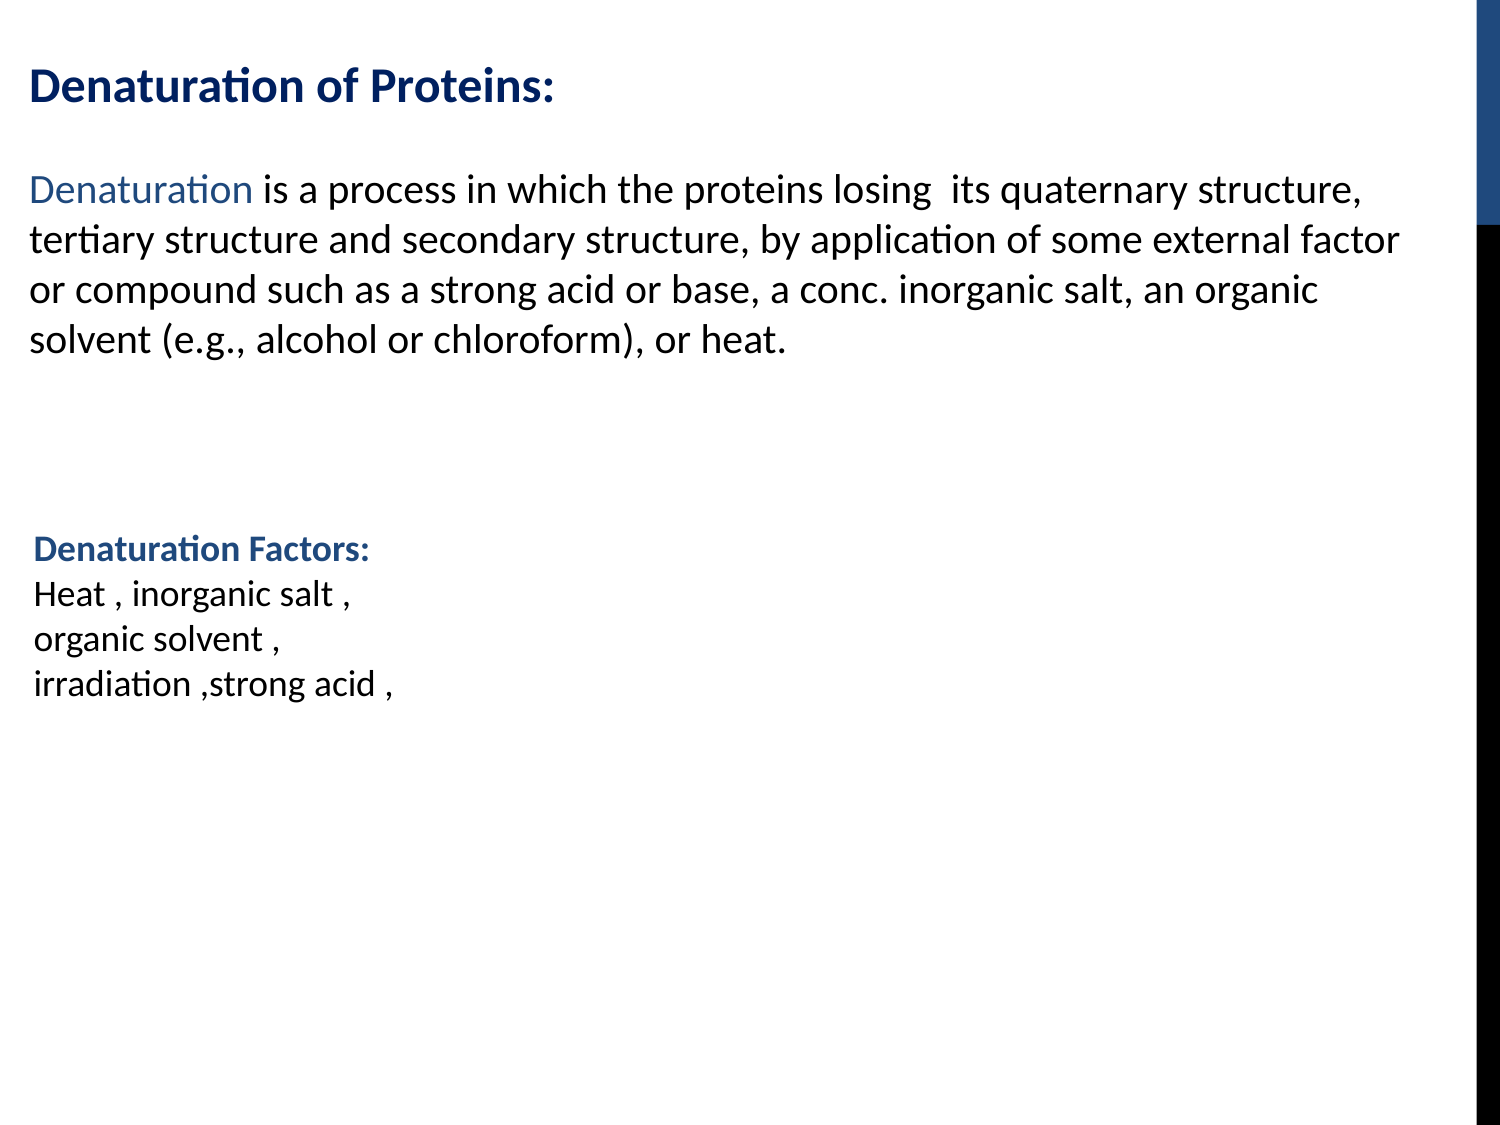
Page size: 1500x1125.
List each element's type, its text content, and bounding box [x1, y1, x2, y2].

text_box Denaturation Factors: Heat , inorganic salt , organic solvent , irradiation ,strong acid , [18, 516, 769, 712]
text_box Denaturation of Proteins: Denaturation is a process in which the proteins losing its quaternary structure, tertiary structure and secondary structure, by application of some external factor or compound such as a strong acid or base, a conc. inorganic salt, an organic solvent (e.g., alcohol or chloroform), or heat. [14, 44, 1447, 610]
